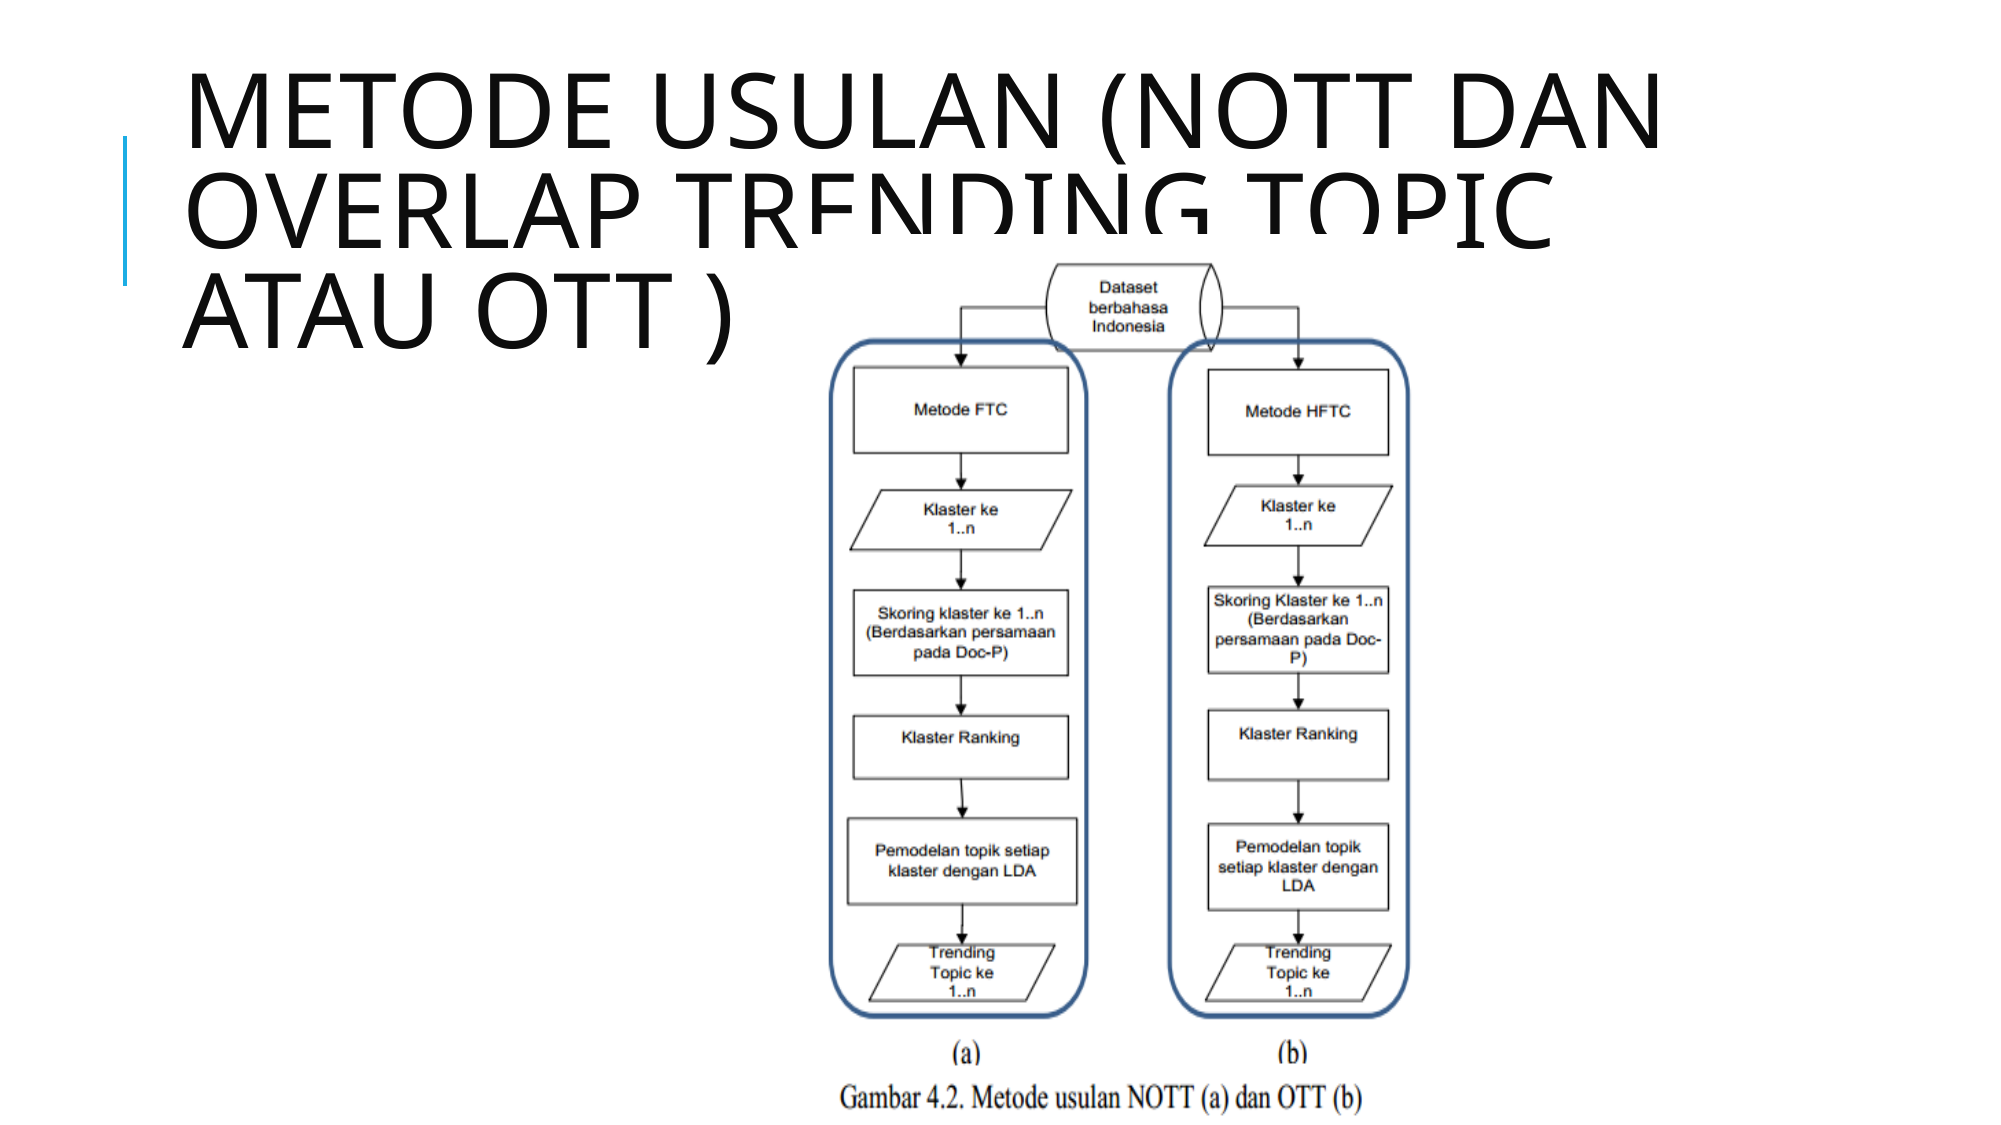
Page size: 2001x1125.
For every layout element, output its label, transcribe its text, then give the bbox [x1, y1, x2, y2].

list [807, 234, 1436, 1125]
title Metode usulan (NOTT dan Overlap Trending Topic atau OTT ) [168, 96, 1763, 342]
